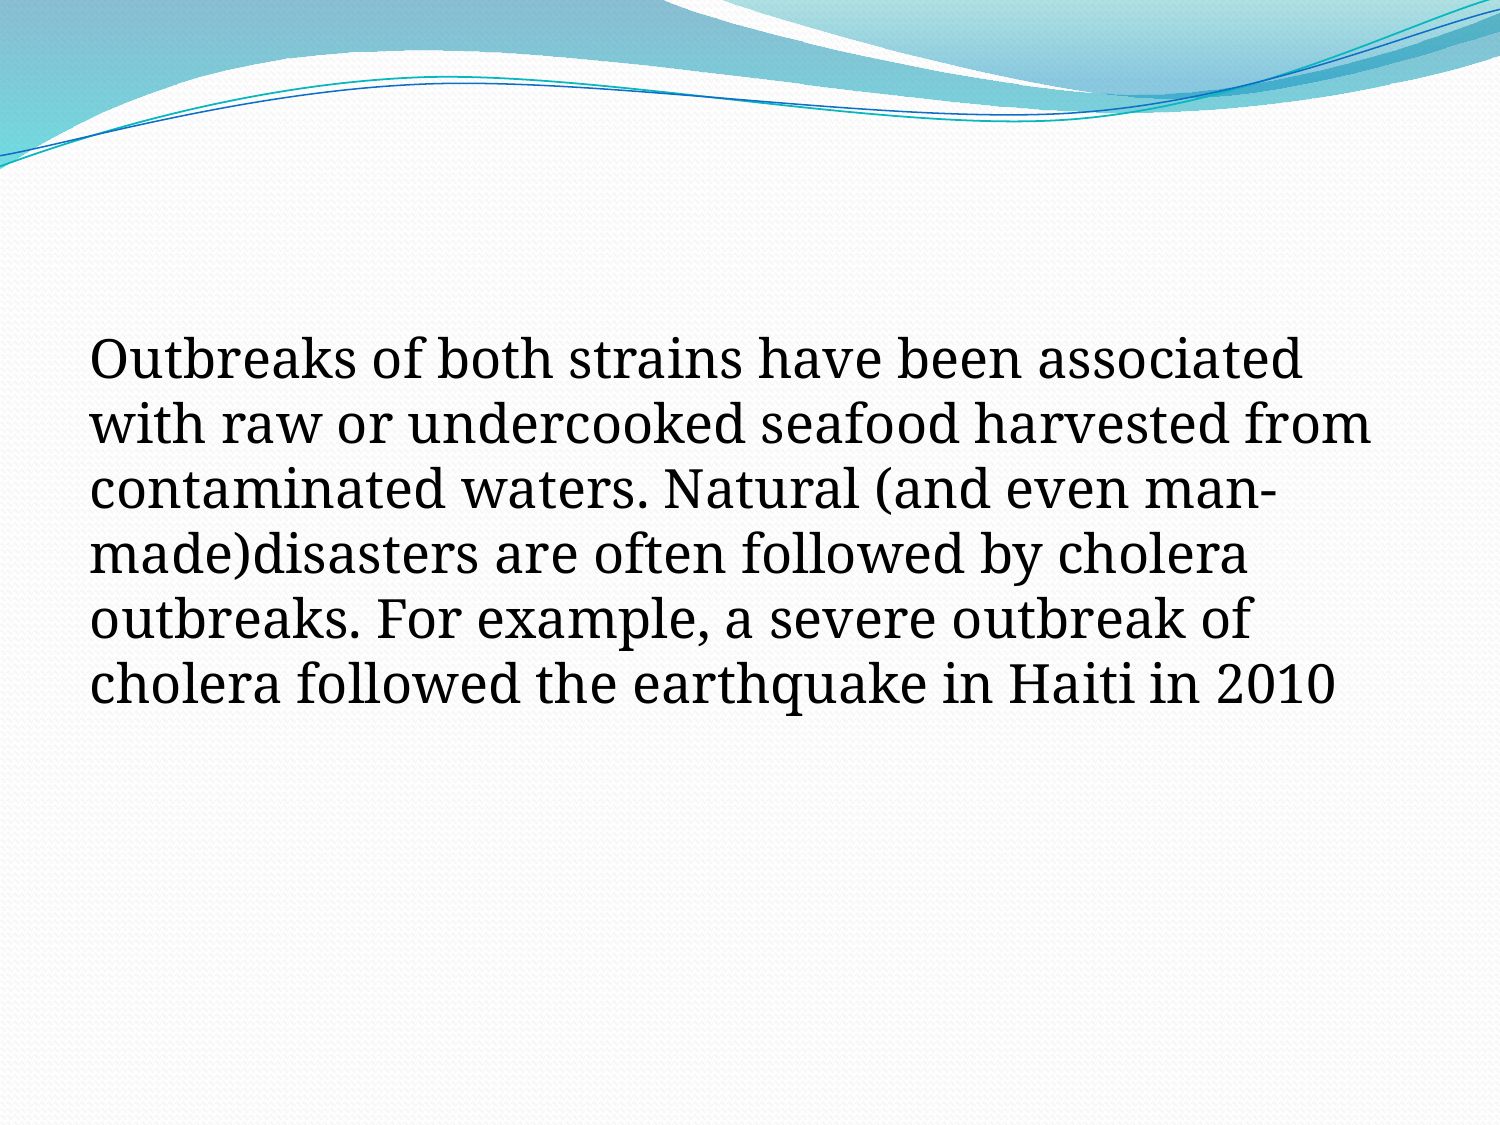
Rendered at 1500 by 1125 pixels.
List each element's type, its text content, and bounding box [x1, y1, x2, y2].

list Outbreaks of both strains have been associated with raw or undercooked seafood harvested from contaminated waters. Natural (and even man-made)disasters are often followed by cholera outbreaks. For example, a severe outbreak of cholera followed the earthquake in Haiti in 2010 [75, 317, 1425, 1038]
